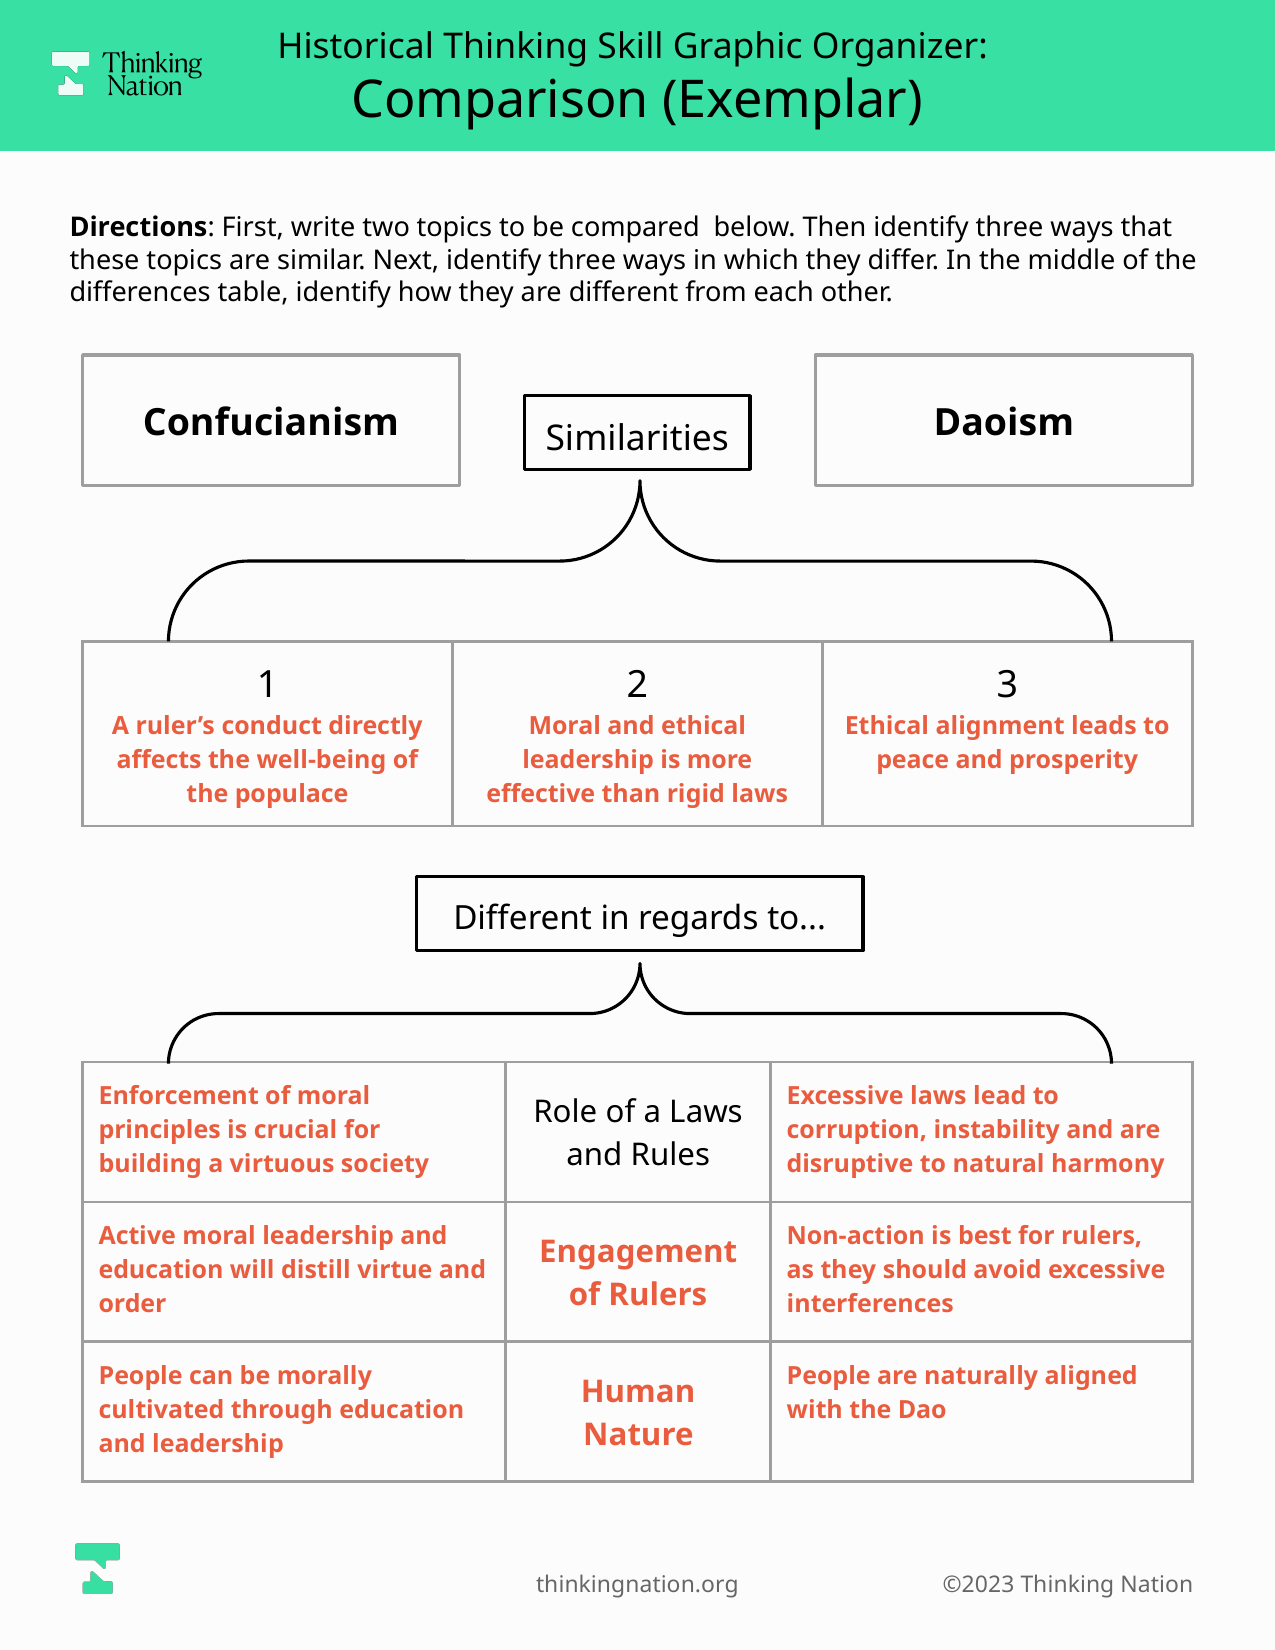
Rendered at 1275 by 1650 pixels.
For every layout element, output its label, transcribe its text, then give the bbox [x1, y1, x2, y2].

table_header Enforcement of moral principles is crucial for building a virtuous society [84, 1063, 504, 1201]
text_box Similarities [524, 395, 751, 470]
table_header Role of a Laws and Rules [507, 1064, 769, 1201]
picture [62, 1533, 133, 1604]
table_cell Active moral leadership and education will distill virtue and order [84, 1203, 504, 1340]
picture [35, 37, 207, 109]
table_cell Human Nature [507, 1343, 769, 1480]
text_box [168, 480, 1112, 642]
table_cell People are naturally aligned with the Dao [772, 1343, 1191, 1480]
table_cell People can be morally cultivated through education and leadership [84, 1343, 504, 1480]
table_header 3 Ethical alignment leads to peace and prosperity [824, 643, 1191, 825]
table_cell Engagement of Rulers [507, 1203, 769, 1340]
text_box Different in regards to... [416, 876, 864, 951]
text_box Daoism [815, 354, 1193, 486]
text_box [168, 963, 1112, 1064]
table_header Excessive laws lead to corruption, instability and are disruptive to natural harmony [772, 1063, 1191, 1201]
text_box ©2023 Thinking Nation [907, 1553, 1210, 1605]
text_box thinkingnation.org [486, 1553, 789, 1605]
text_box Directions: First, write two topics to be compared below. Then identify three ways that these topics are similar. Next, identify three ways in which they differ. In the middle of the differences table, identify how they are different from each other. [49, 200, 1231, 317]
text_box Historical Thinking Skill Graphic Organizer: Comparison (Exemplar) [0, 0, 1275, 151]
text_box Confucianism [82, 354, 460, 486]
table_header 2 Moral and ethical leadership is more effective than rigid laws [454, 643, 821, 825]
table_cell Non-action is best for rulers, as they should avoid excessive interferences [772, 1203, 1191, 1340]
table_header 1 A ruler’s conduct directly affects the well-being of the populace [84, 643, 451, 825]
